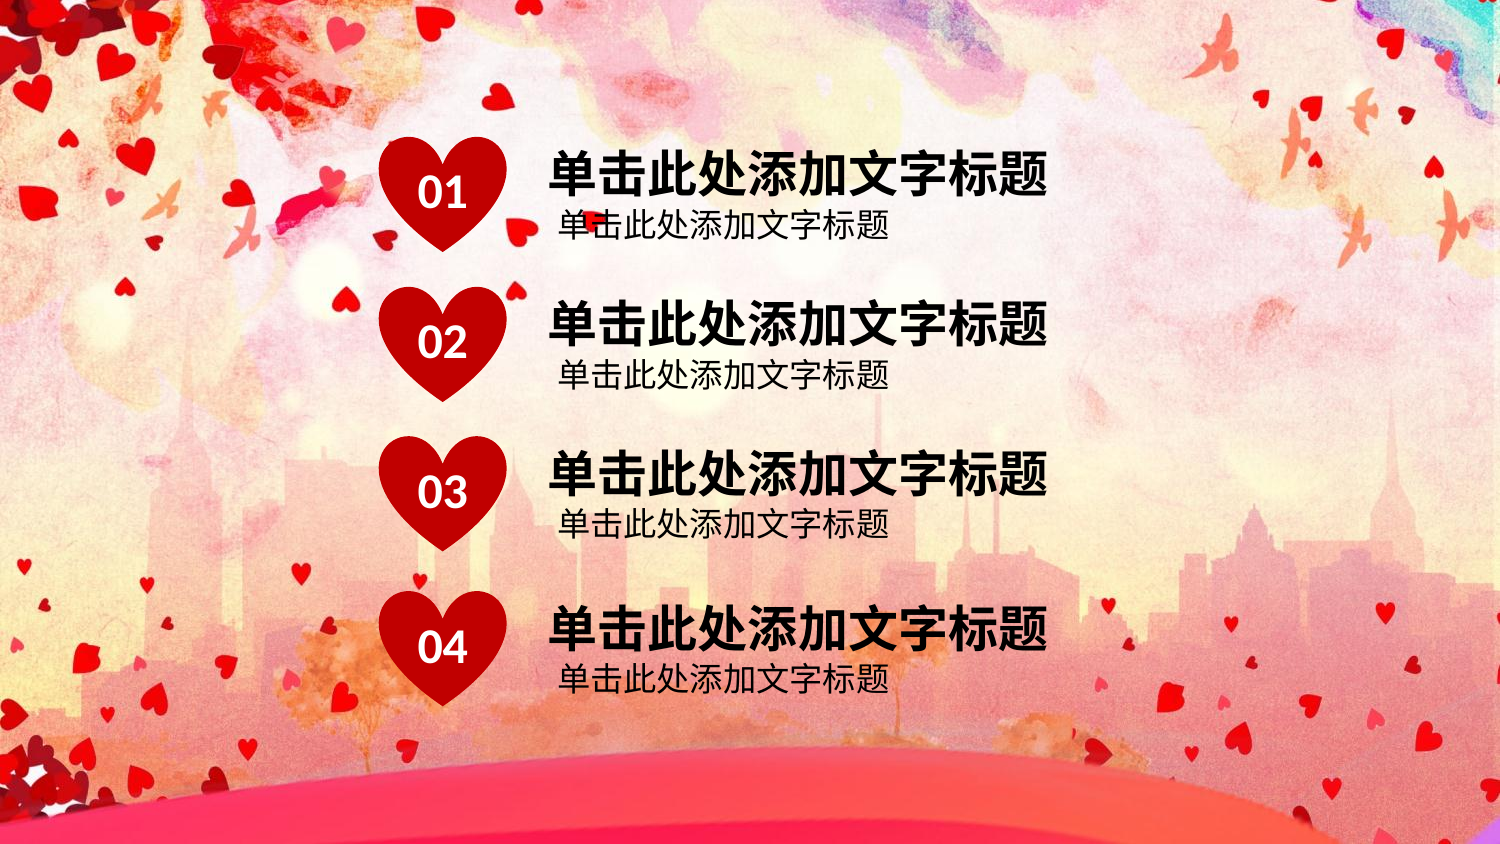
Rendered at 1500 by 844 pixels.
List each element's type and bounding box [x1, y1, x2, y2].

text_box [530, 434, 1066, 552]
text_box [530, 589, 1066, 707]
text_box [530, 135, 1066, 253]
text_box [530, 285, 1066, 403]
picture [0, 0, 1500, 844]
